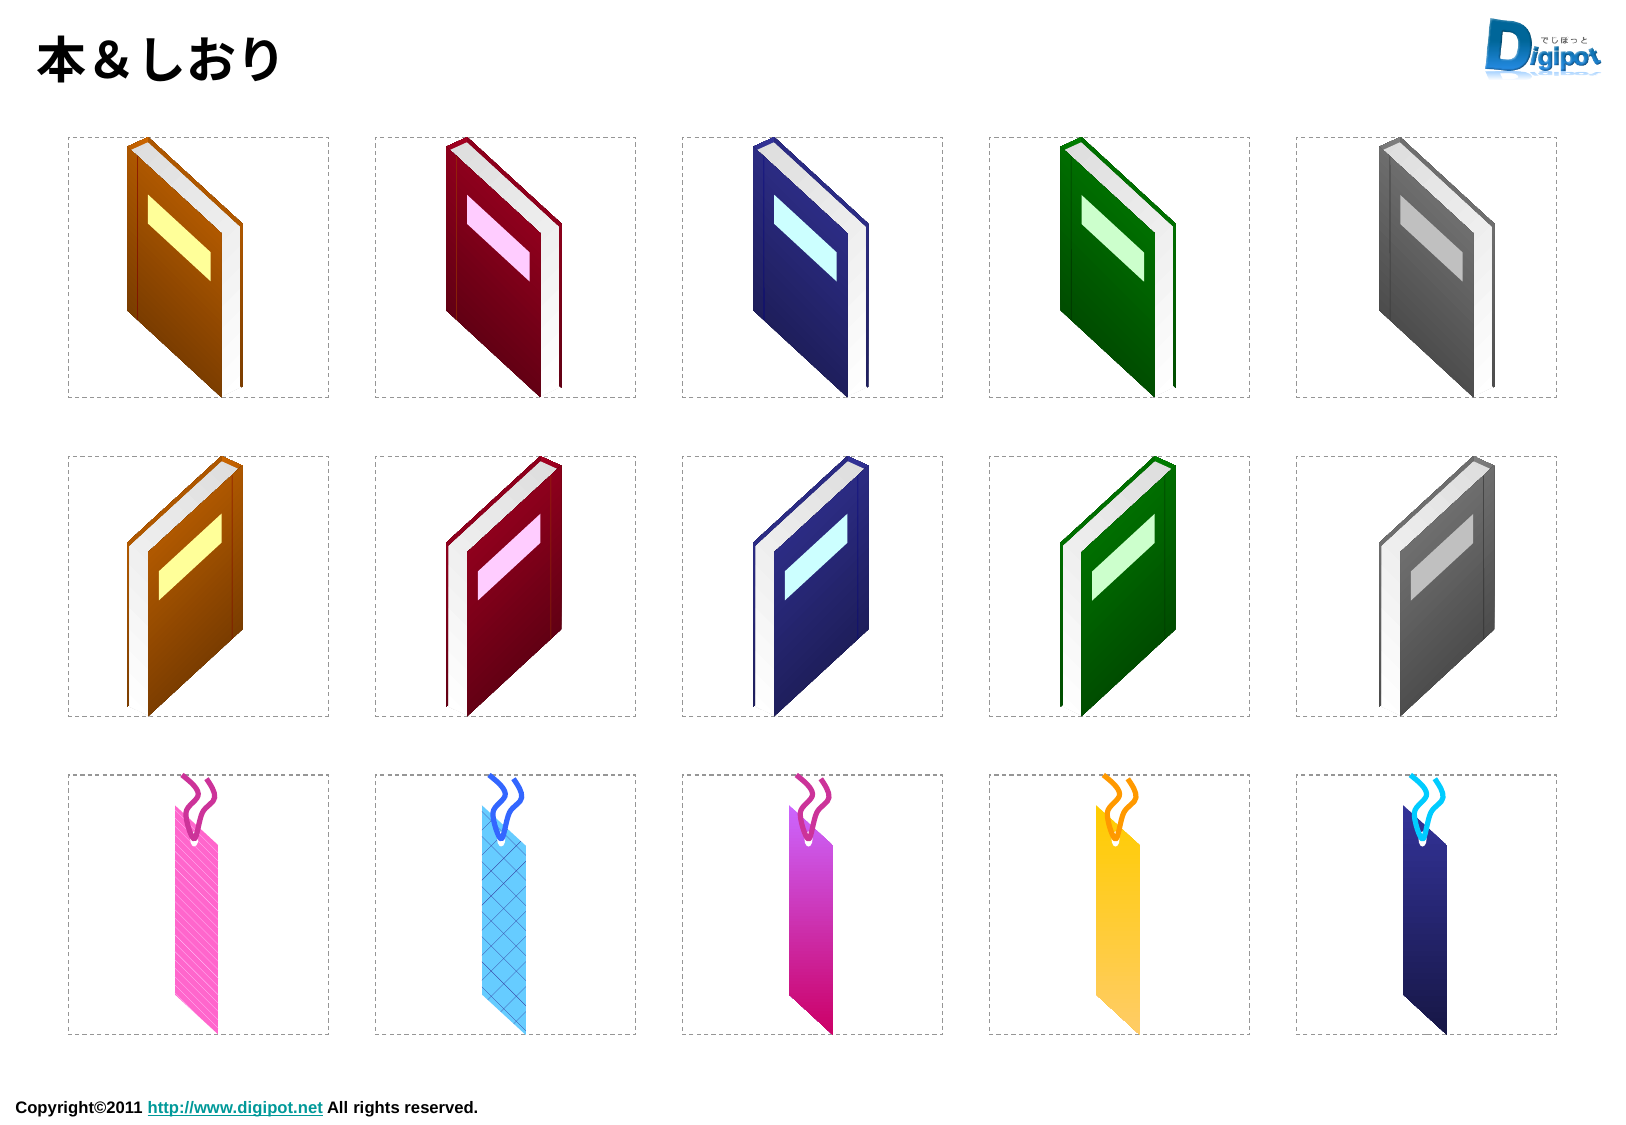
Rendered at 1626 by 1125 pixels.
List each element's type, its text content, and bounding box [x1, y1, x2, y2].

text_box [1379, 456, 1495, 717]
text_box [1060, 456, 1176, 717]
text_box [446, 137, 562, 398]
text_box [1379, 137, 1495, 398]
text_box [1403, 774, 1448, 1035]
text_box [446, 456, 562, 717]
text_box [174, 774, 219, 1035]
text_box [1060, 137, 1176, 398]
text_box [481, 774, 526, 1035]
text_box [753, 137, 869, 398]
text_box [127, 137, 243, 398]
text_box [789, 774, 834, 1035]
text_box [753, 456, 869, 717]
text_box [127, 456, 243, 717]
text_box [1096, 774, 1141, 1035]
title 本＆しおり [21, 19, 881, 98]
picture [1485, 18, 1602, 82]
